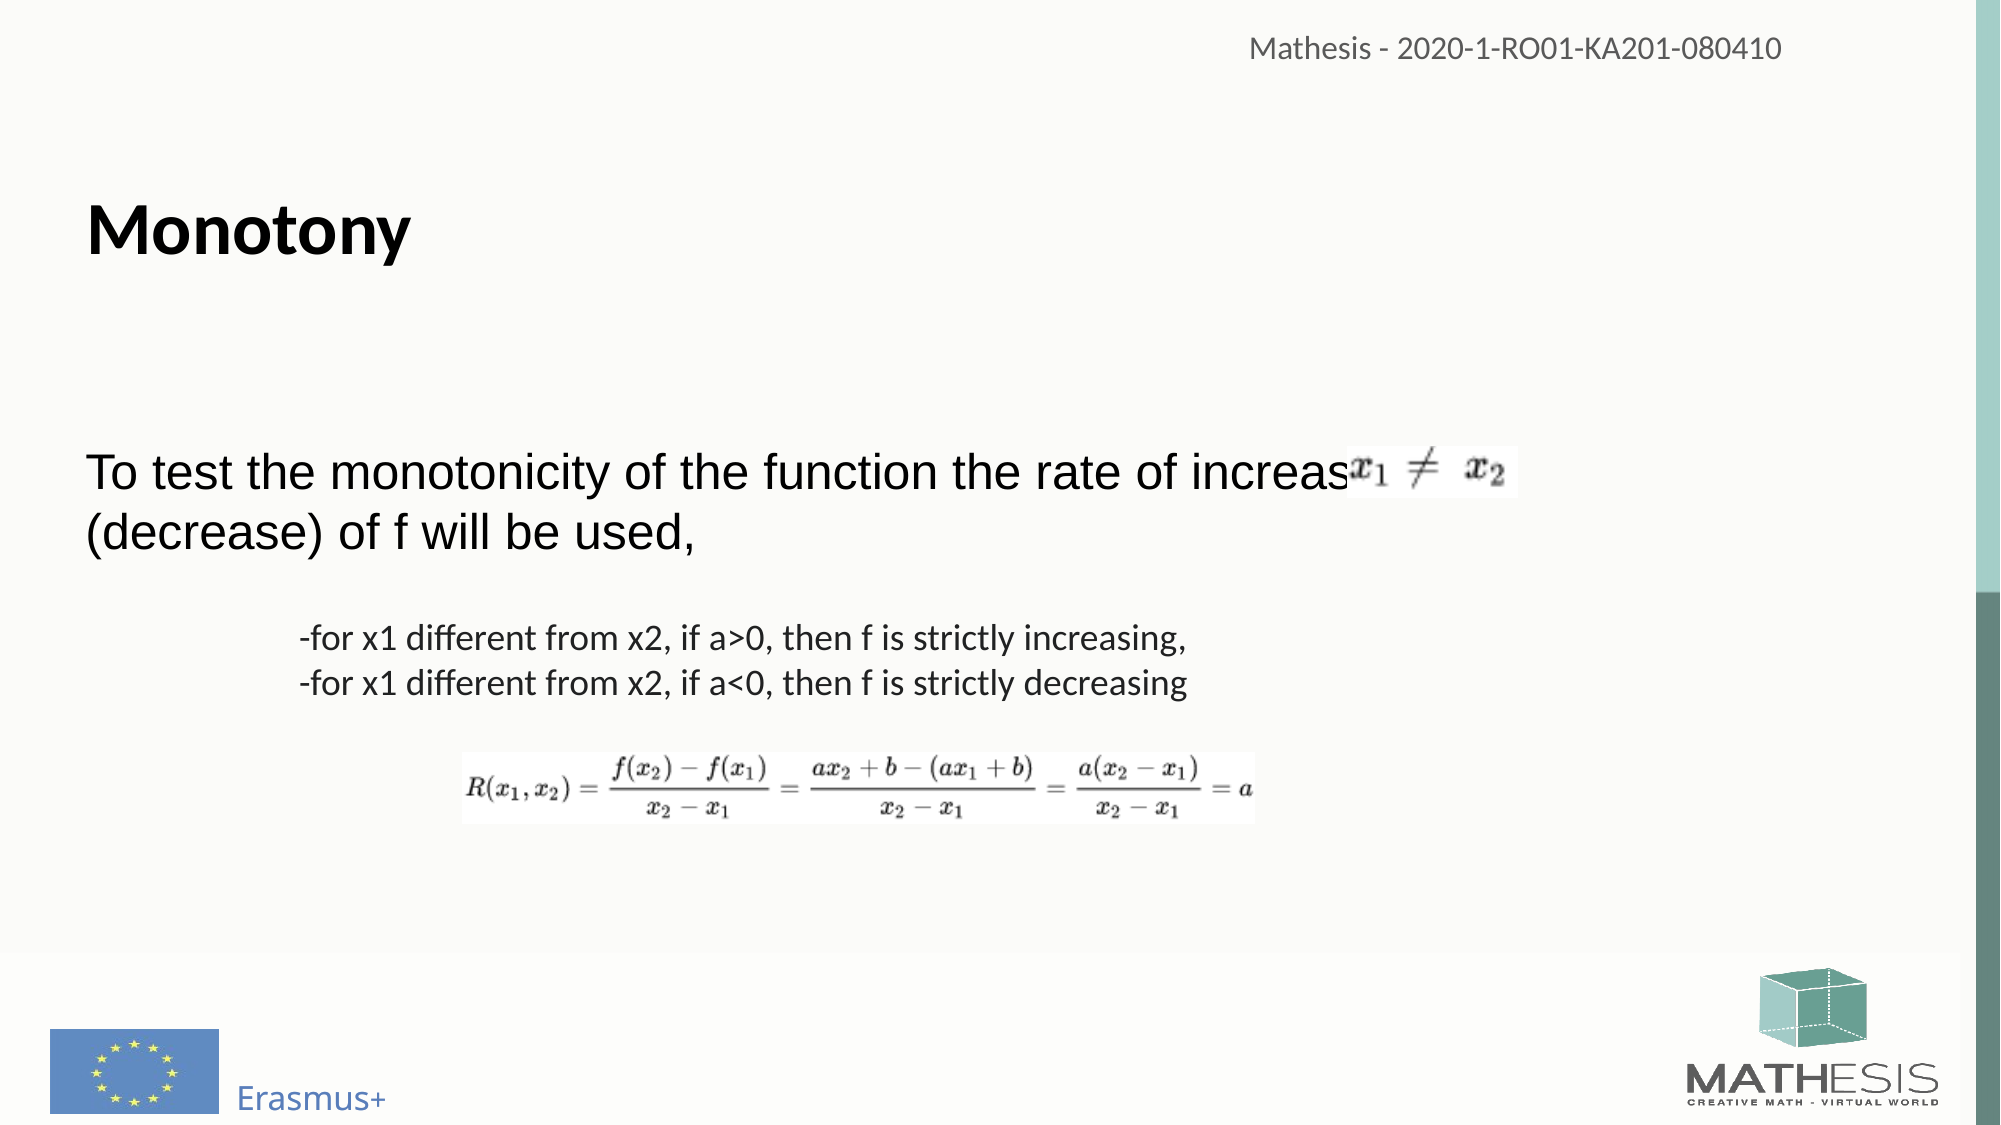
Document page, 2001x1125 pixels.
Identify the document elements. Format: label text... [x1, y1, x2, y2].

title Monotony [71, 172, 1772, 414]
picture [462, 751, 1255, 825]
text_box Δ>0 [50, 1029, 219, 1114]
subtitle To test the monotonicity of the function the rate of increase (decrease) of f will be used, [70, 432, 1471, 721]
text_box -for x1 different from x2, if a>0, then f is strictly increasing, -for x1 different from x2, if a<0, then f is strictly decreasing [284, 605, 1518, 711]
picture [1347, 446, 1518, 498]
text_box Δ>0 [1664, 928, 1961, 1125]
text_box Δ>0 [1976, 0, 2000, 1125]
